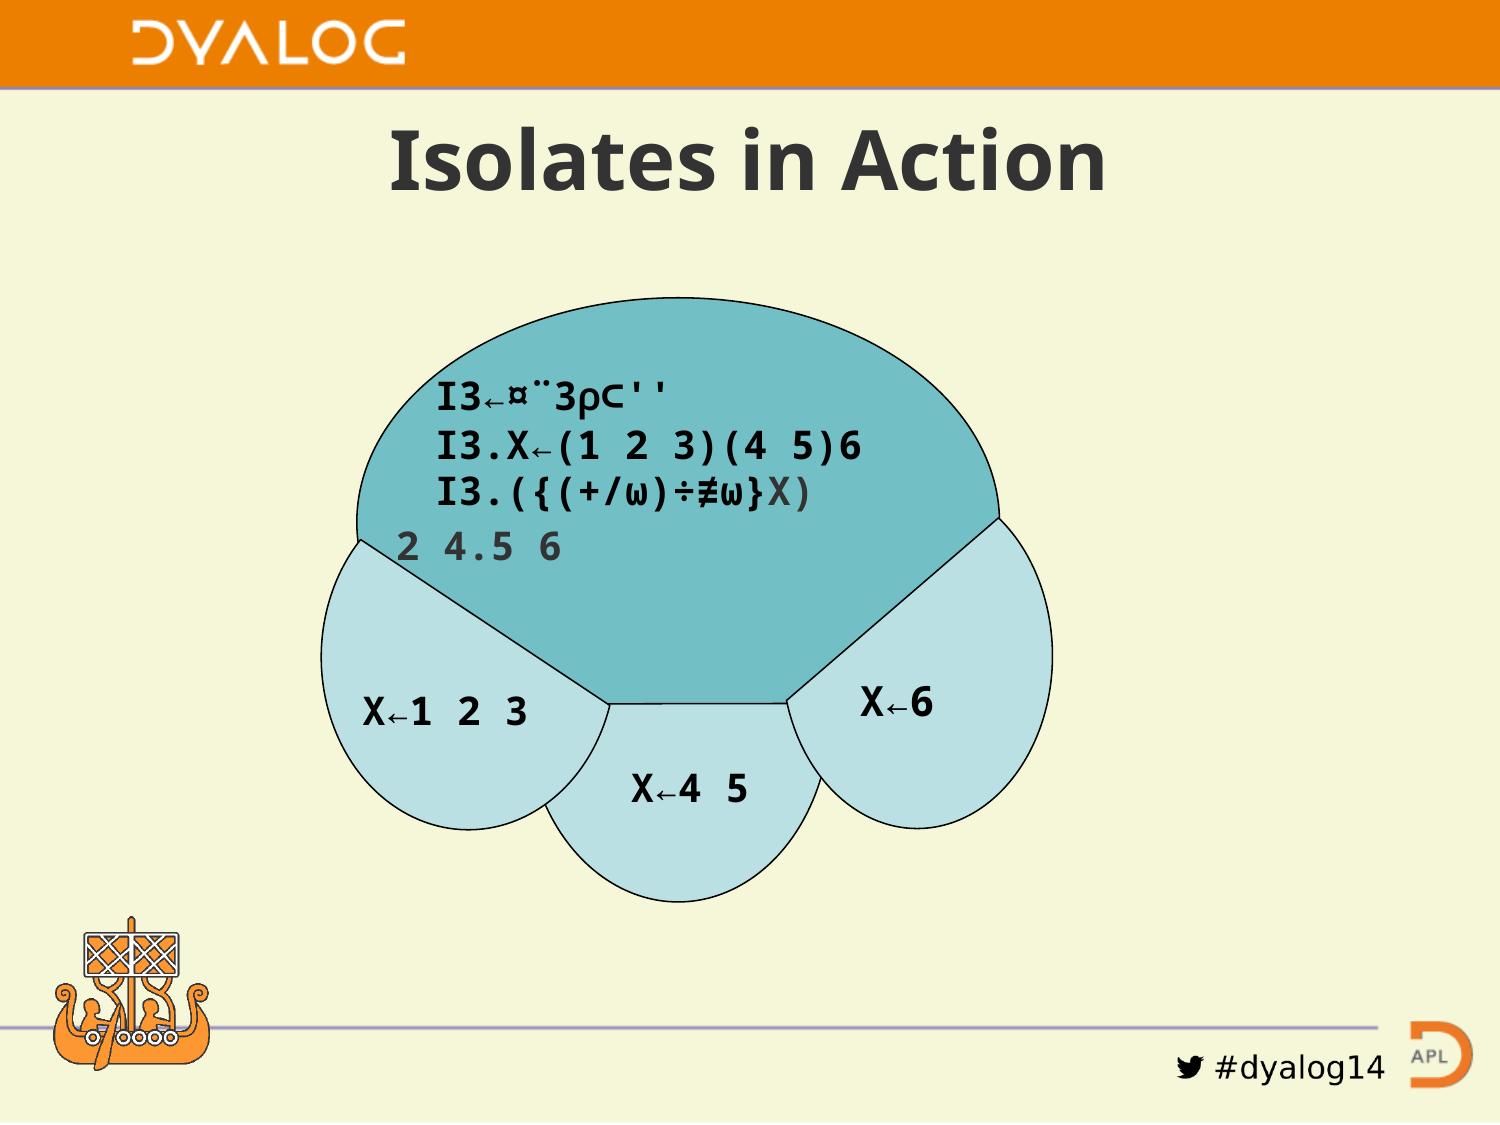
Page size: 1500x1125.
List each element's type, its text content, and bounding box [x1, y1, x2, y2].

text_box X←4 5 [615, 755, 809, 818]
title Isolates in Action [112, 99, 1388, 288]
text_box 2 4.5 6 [381, 513, 1072, 577]
text_box I3.X←(1 2 3)(4 5)6 [372, 413, 1064, 476]
text_box I3←¤¨3⍴⊂'' [372, 363, 1064, 413]
picture [0, 0, 1500, 1123]
text_box [321, 539, 610, 830]
text_box [451, 297, 905, 363]
text_box [809, 762, 821, 809]
text_box [545, 703, 805, 902]
text_box I3.({(+/⍵)÷≢⍵}X) [372, 476, 1064, 522]
text_box X←6 [844, 667, 1034, 733]
text_box [786, 577, 1053, 829]
text_box [356, 453, 381, 552]
text_box [419, 577, 928, 703]
text_box X←1 2 3 [347, 678, 590, 741]
